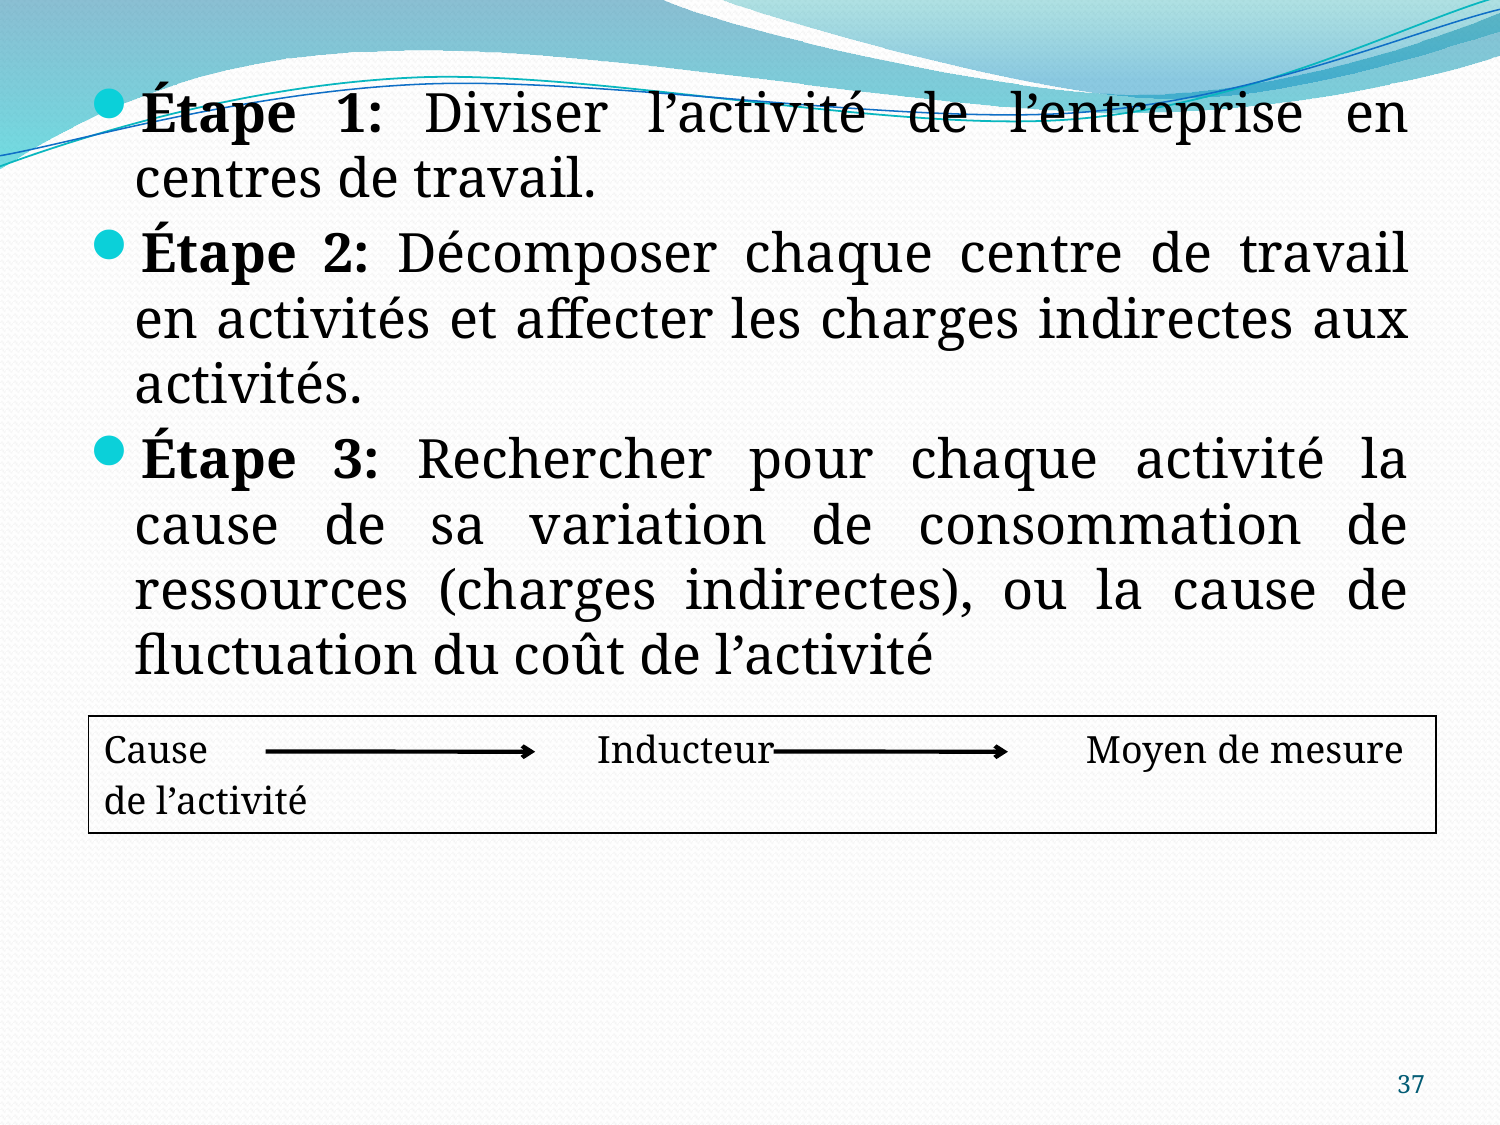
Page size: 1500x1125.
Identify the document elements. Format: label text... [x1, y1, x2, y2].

table_header Cause Inducteur Moyen de mesure de l’activité [89, 717, 1435, 832]
slide_number 37 [1299, 1042, 1425, 1103]
list Étape 1: Diviser l’activité de l’entreprise en centres de travail. Étape 2: Décomposer chaque centre de travail en activités et affecter les charges indirectes aux activités. Étape 3: Rechercher pour chaque activité la cause de sa variation de consommation de ressources (charges indirectes), ou la cause de fluctuation du coût de l’activité [75, 70, 1425, 1005]
